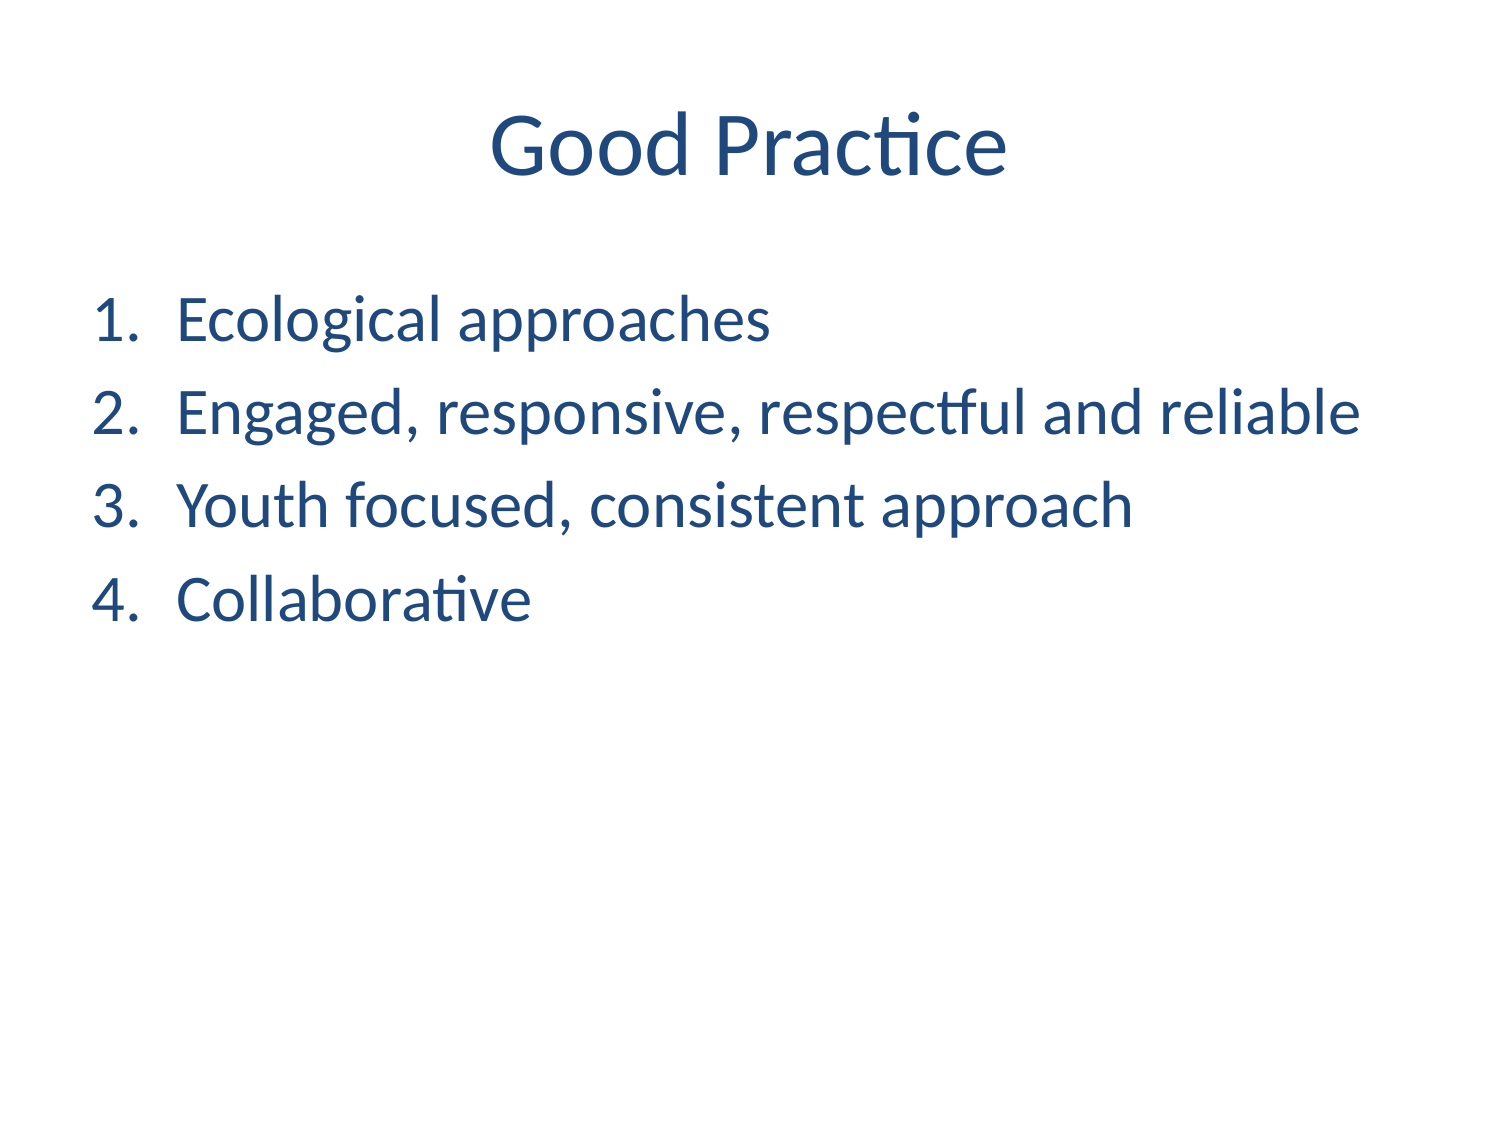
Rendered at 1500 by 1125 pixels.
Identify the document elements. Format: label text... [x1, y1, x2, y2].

title Good Practice [75, 45, 1425, 233]
list Ecological approaches Engaged, responsive, respectful and reliable Youth focused, consistent approach Collaborative [76, 267, 1427, 716]
